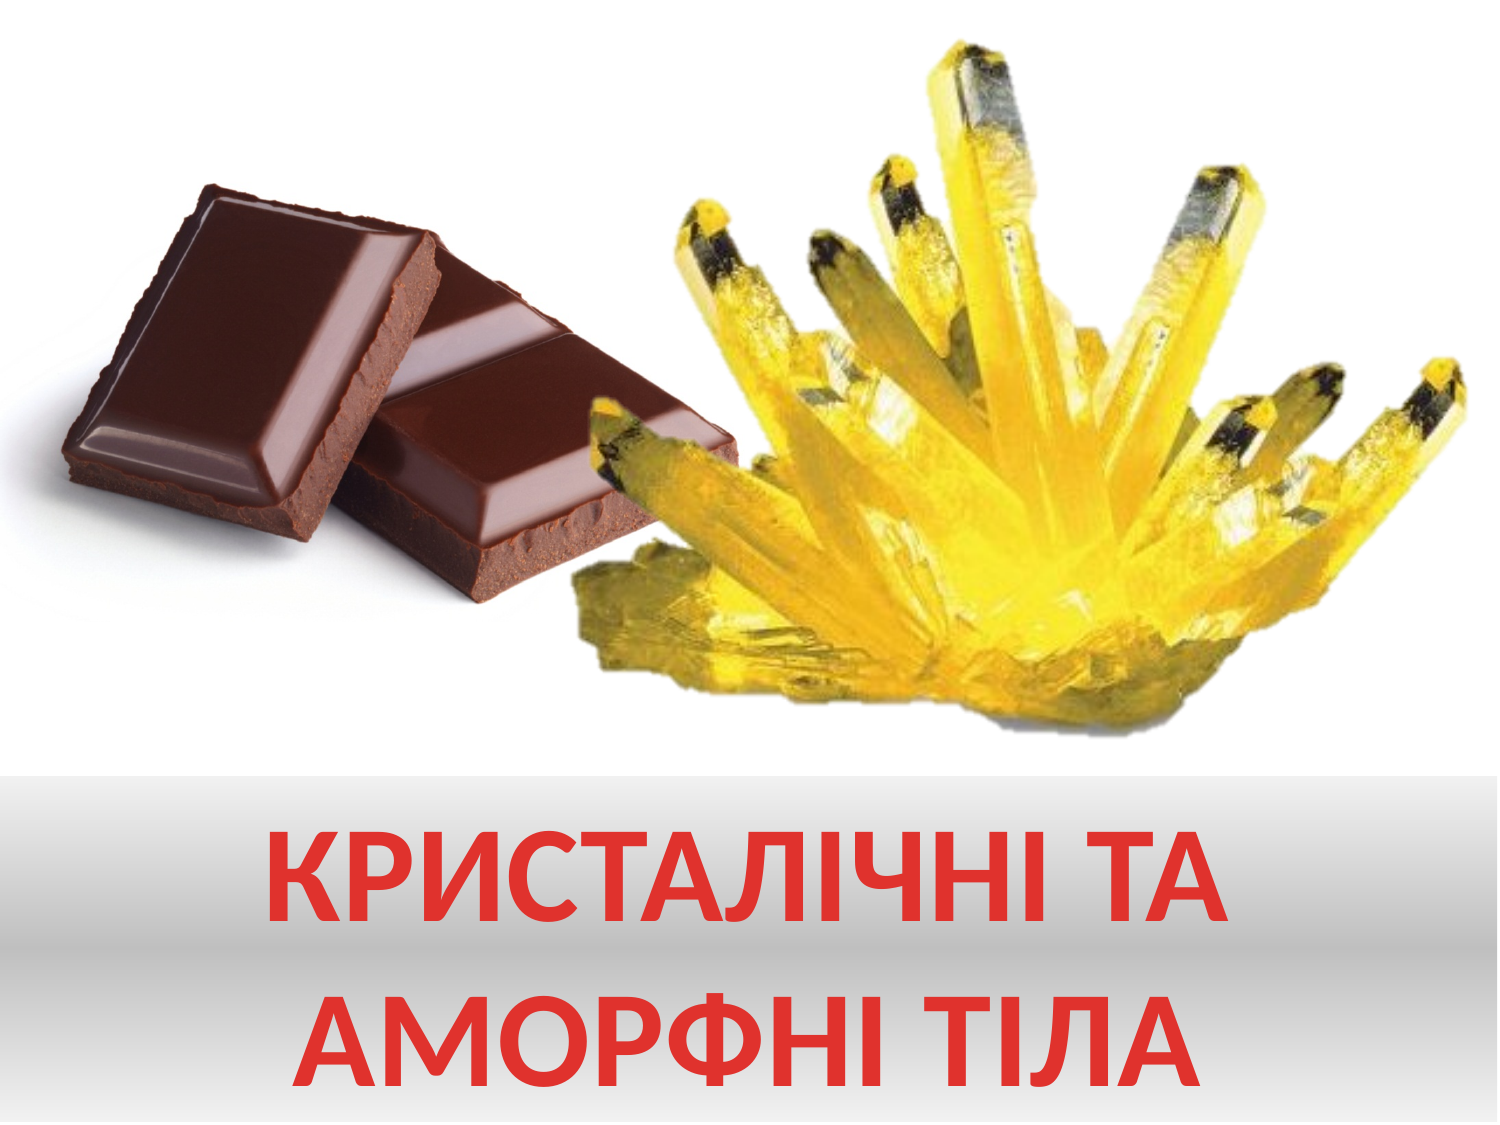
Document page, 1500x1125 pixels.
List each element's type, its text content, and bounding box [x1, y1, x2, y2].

picture [0, 21, 1500, 777]
text_box КРИСТАЛІЧНІ ТА АМОРФНІ ТІЛА [0, 774, 1499, 1123]
